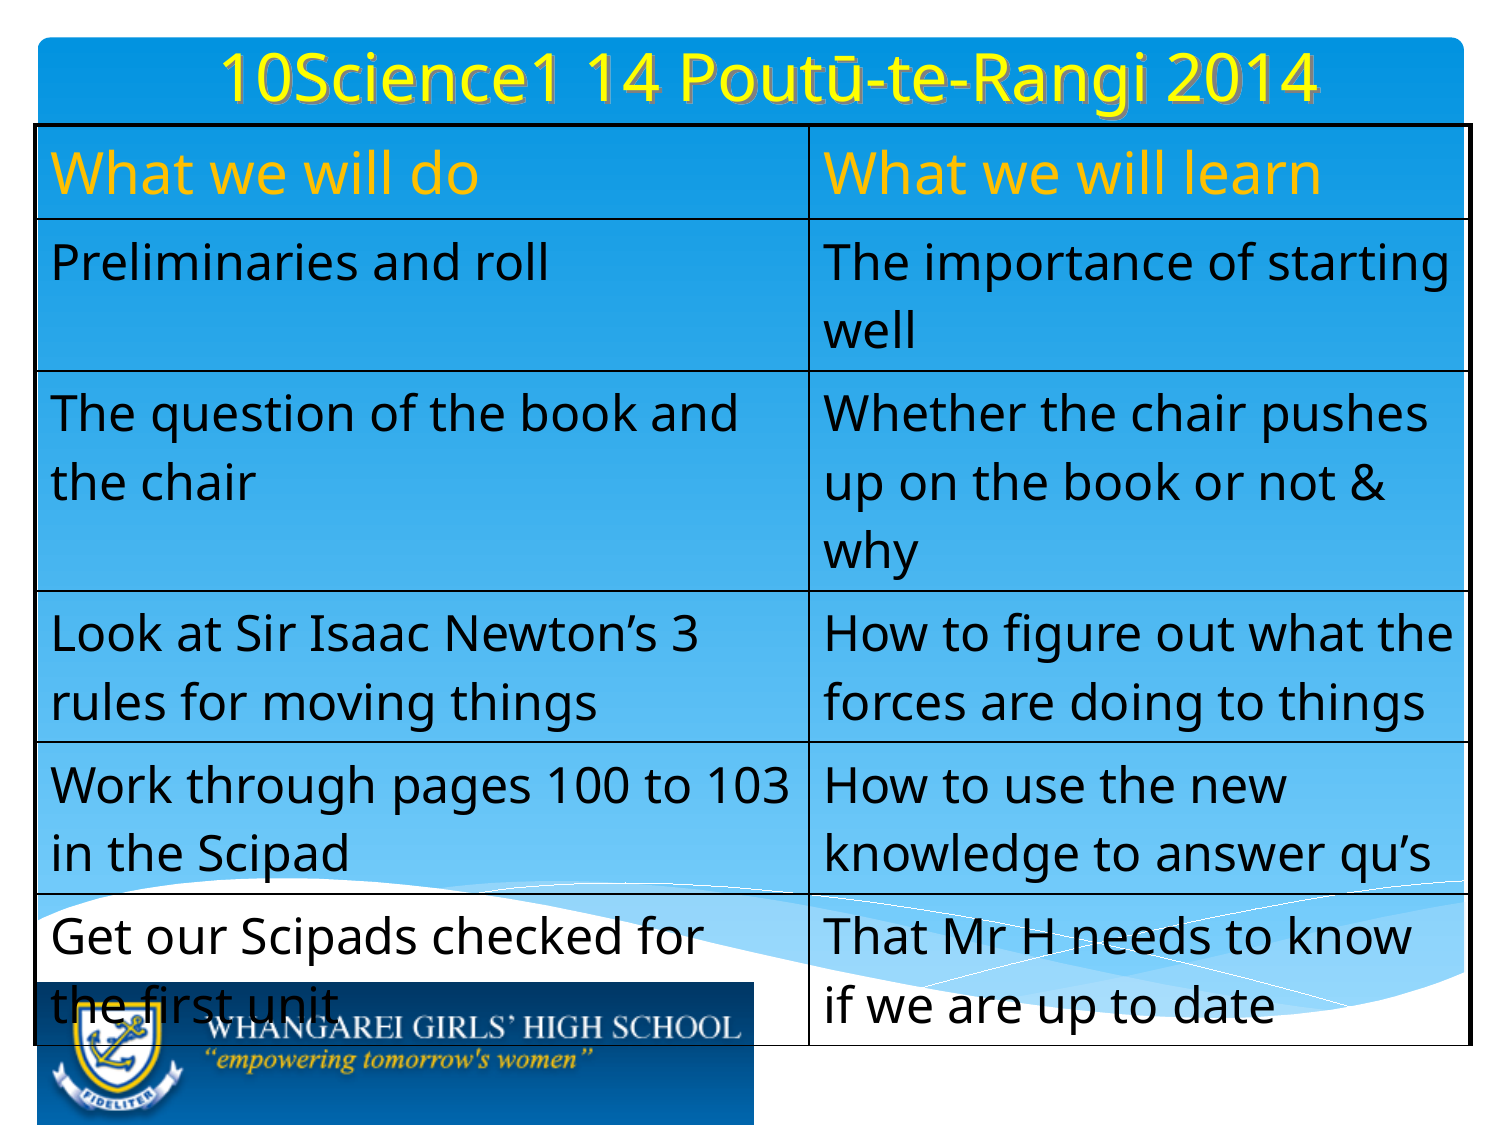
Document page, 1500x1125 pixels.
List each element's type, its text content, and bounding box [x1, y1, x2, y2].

table_cell How to figure out what the forces are doing to things [810, 592, 1468, 741]
table_header What we will learn [810, 127, 1468, 218]
table_cell Preliminaries and roll [37, 220, 808, 370]
table_cell Whether the chair pushes up on the book or not & why [810, 372, 1468, 590]
table_cell That Mr H needs to know if we are up to date [810, 895, 1468, 1045]
table_cell Work through pages 100 to 103 in the Scipad [37, 743, 808, 893]
table_cell How to use the new knowledge to answer qu’s [810, 743, 1468, 893]
table_cell Look at Sir Isaac Newton’s 3 rules for moving things [37, 592, 808, 741]
table_cell The importance of starting well [810, 220, 1468, 370]
text_box 10Science1 14 Poutū-te-Rangi 2014 [162, 24, 1375, 123]
table_cell The question of the book and the chair [37, 372, 808, 590]
picture [37, 982, 754, 1125]
table_header What we will do [37, 127, 808, 218]
table_cell Get our Scipads checked for the first unit [37, 895, 808, 1045]
